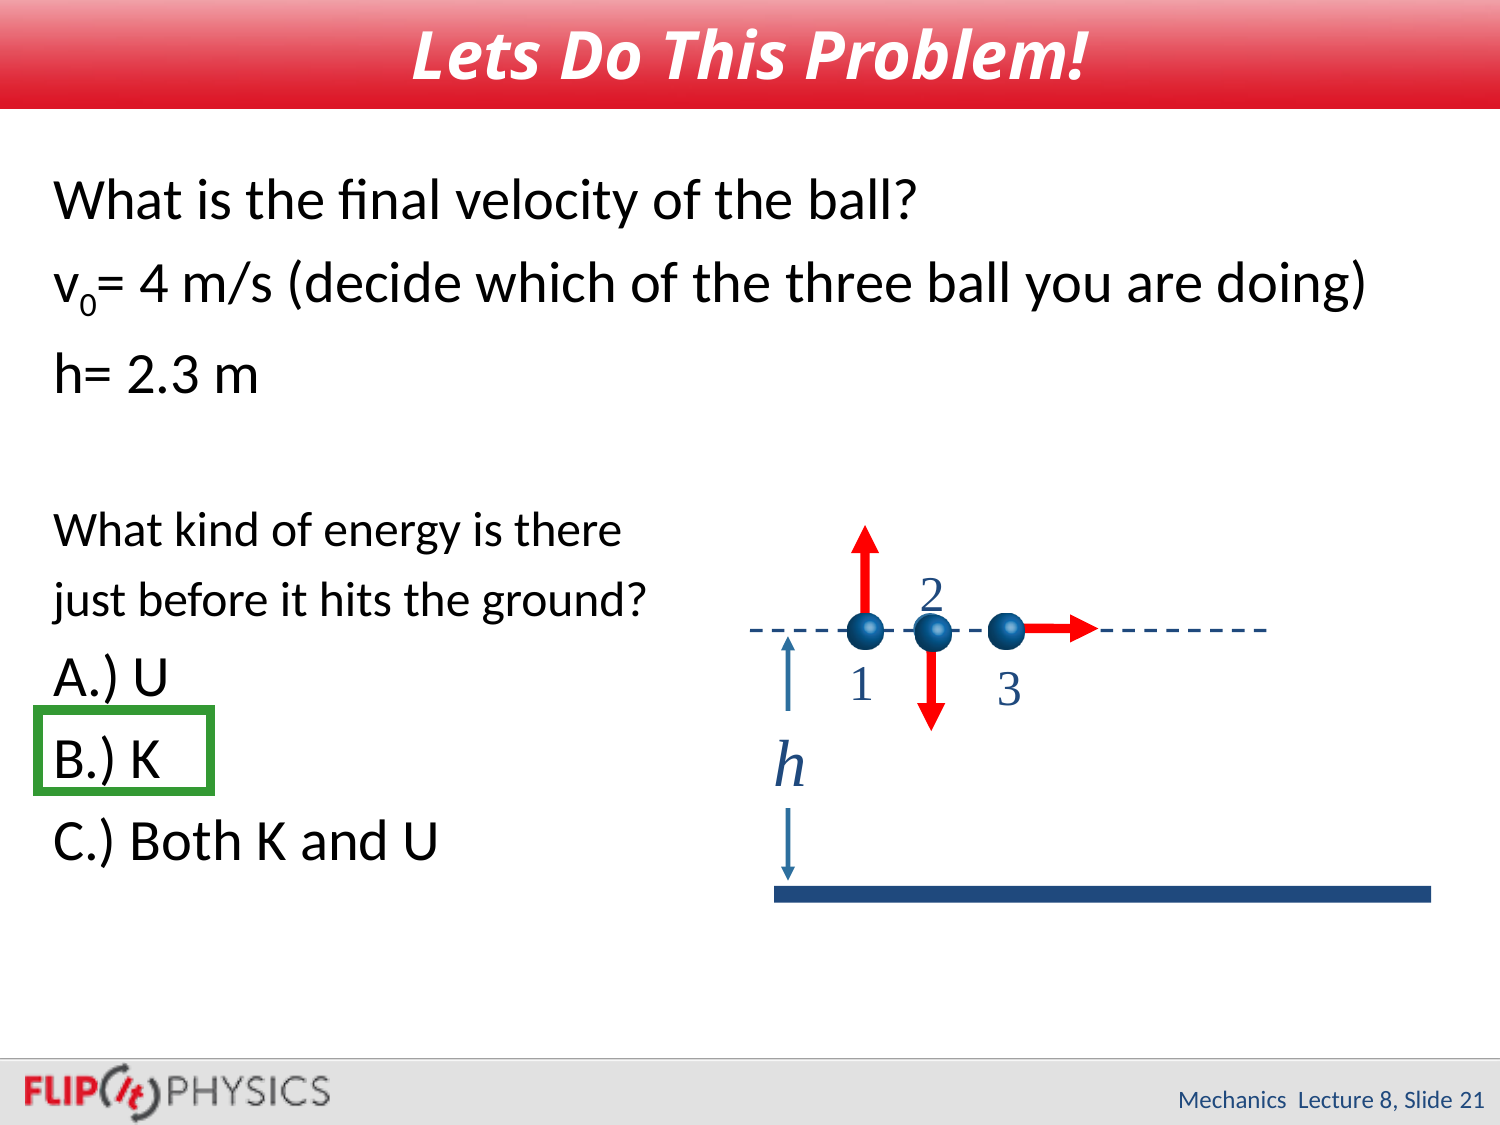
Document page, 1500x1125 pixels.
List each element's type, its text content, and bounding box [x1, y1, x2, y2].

picture [0, 1058, 1500, 1125]
title Lets Do This Problem! [75, 15, 1425, 91]
picture [987, 612, 1025, 651]
picture [914, 614, 952, 652]
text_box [749, 524, 1432, 903]
slide_number Mechanics Lecture 8, Slide 21 [1100, 1071, 1500, 1125]
text_box [38, 710, 211, 792]
picture [846, 612, 884, 650]
picture [0, 0, 1500, 109]
list What is the final velocity of the ball? v0= 4 m/s (decide which of the three ball you are doing) h= 2.3 m What kind of energy is there just before it hits the ground? A.) U B.) K C.) Both K and U [38, 153, 1389, 897]
